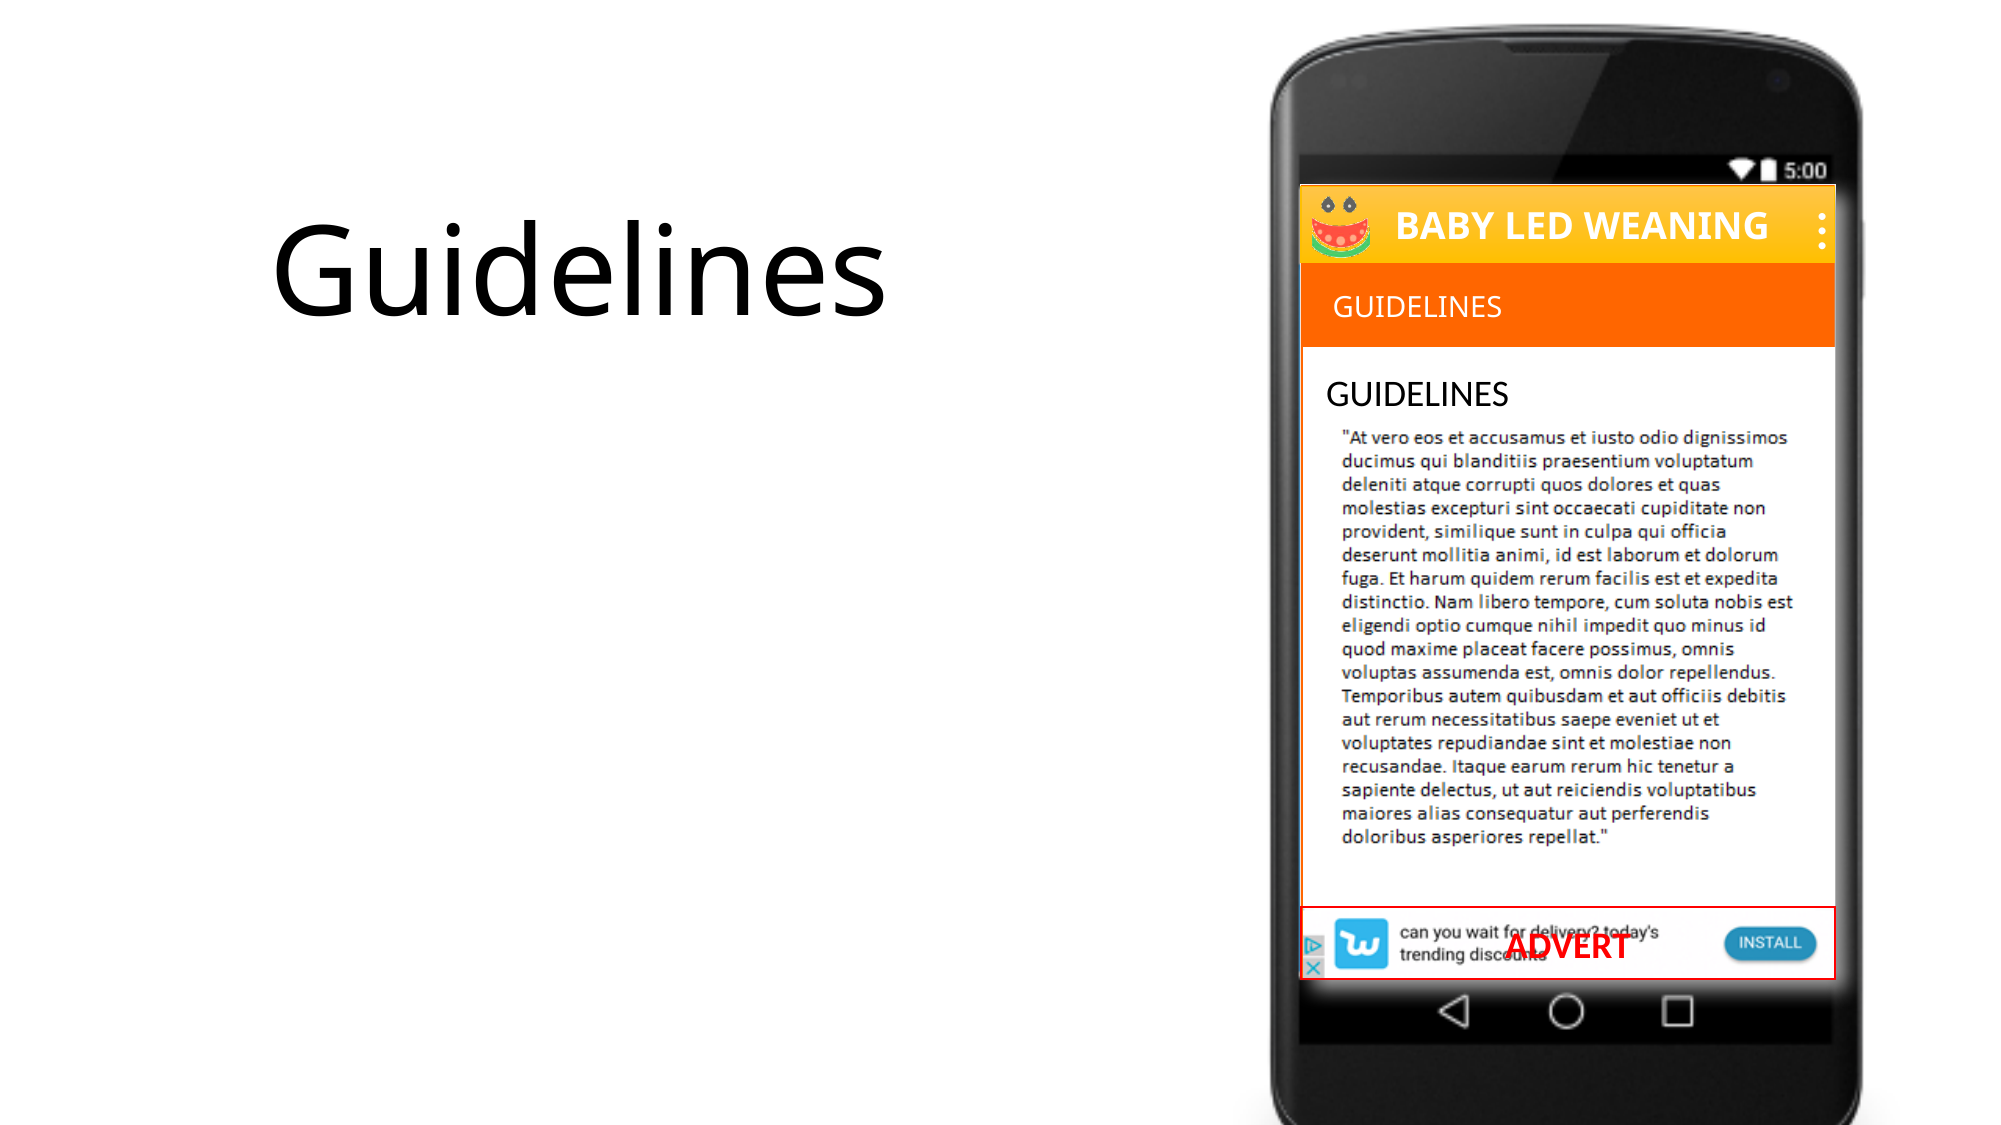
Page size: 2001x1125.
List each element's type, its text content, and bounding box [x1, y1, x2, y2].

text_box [1300, 186, 1835, 263]
title Guidelines [249, 184, 910, 350]
picture [1303, 347, 1835, 978]
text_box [1133, 0, 1913, 1125]
